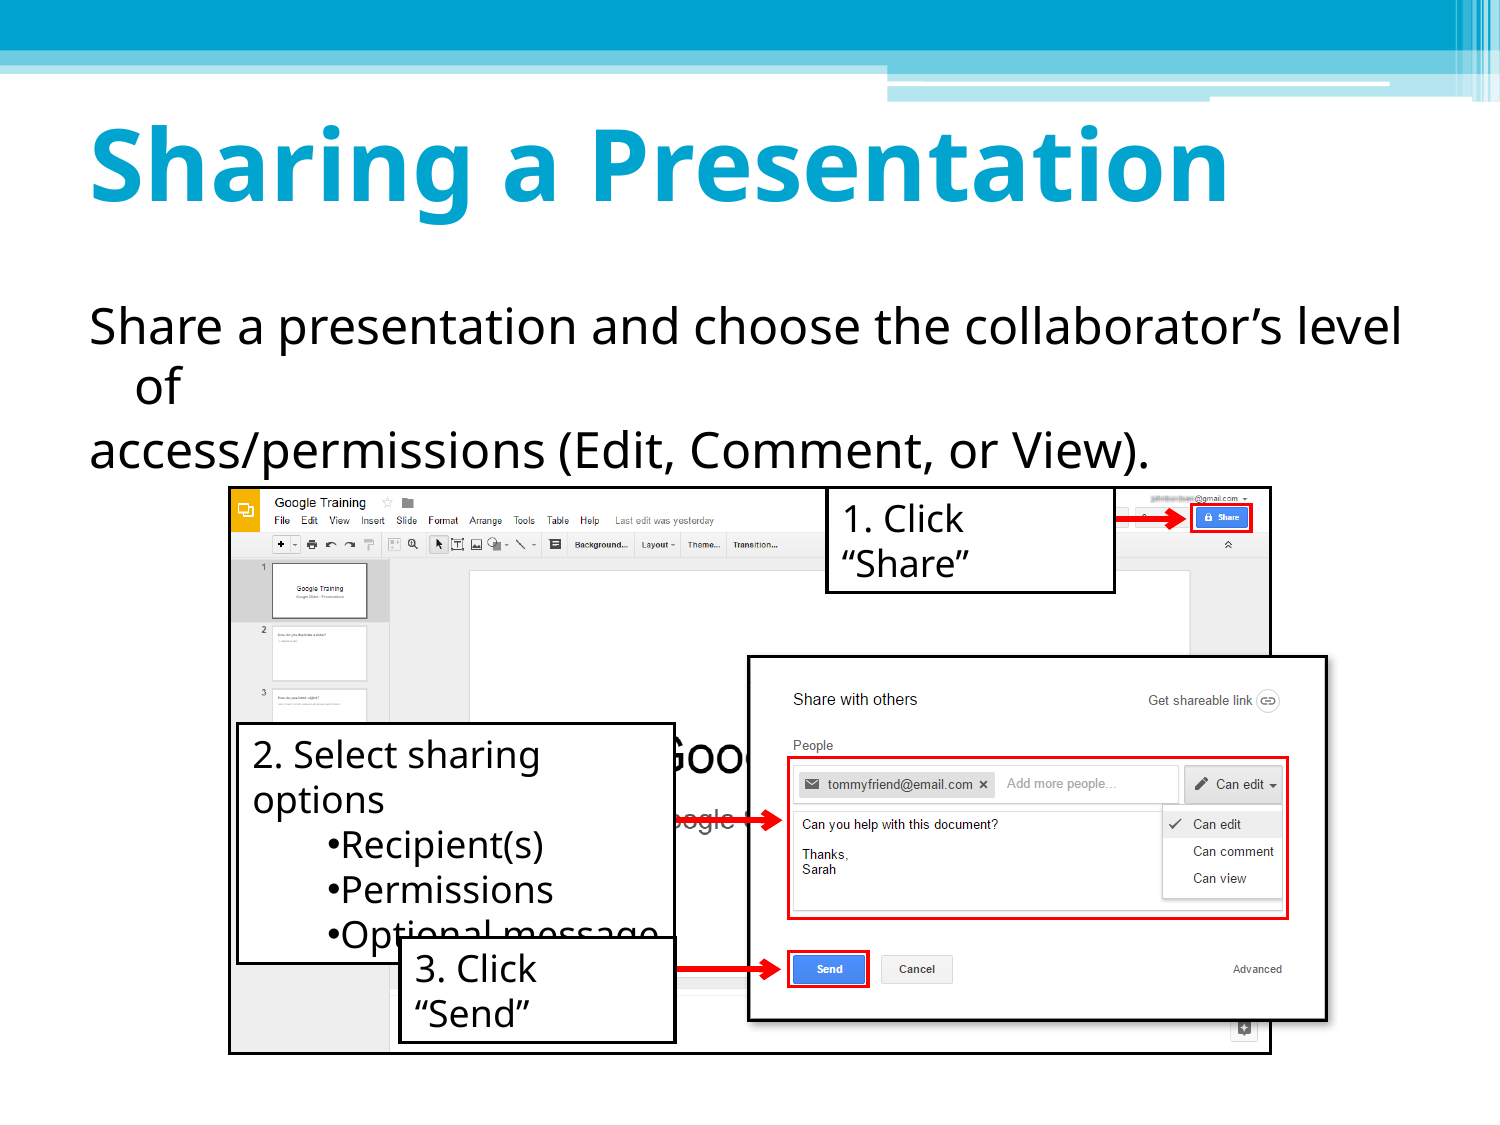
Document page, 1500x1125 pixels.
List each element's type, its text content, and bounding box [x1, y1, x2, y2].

list Share a presentation and choose the collaborator’s level of access/permissions (Edit, Comment, or View). [75, 287, 1438, 1050]
title Sharing a Presentation [75, 75, 1418, 248]
picture [231, 488, 1325, 1053]
